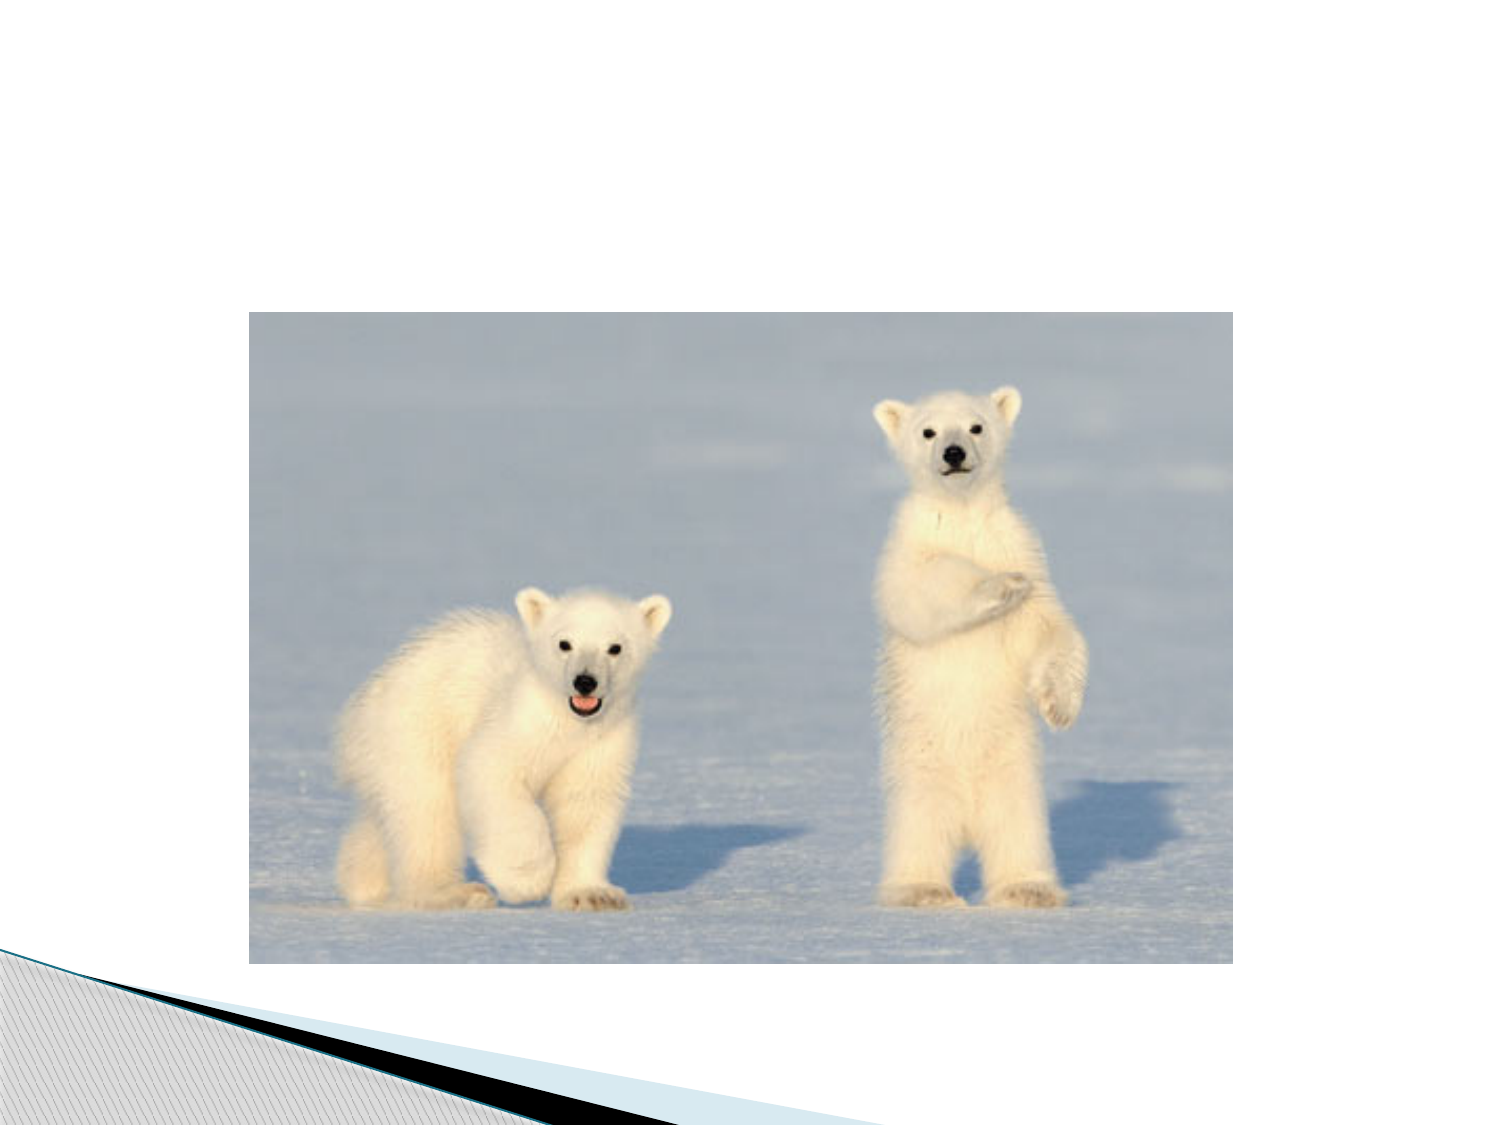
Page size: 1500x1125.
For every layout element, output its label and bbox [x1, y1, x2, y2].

list [249, 312, 1233, 964]
